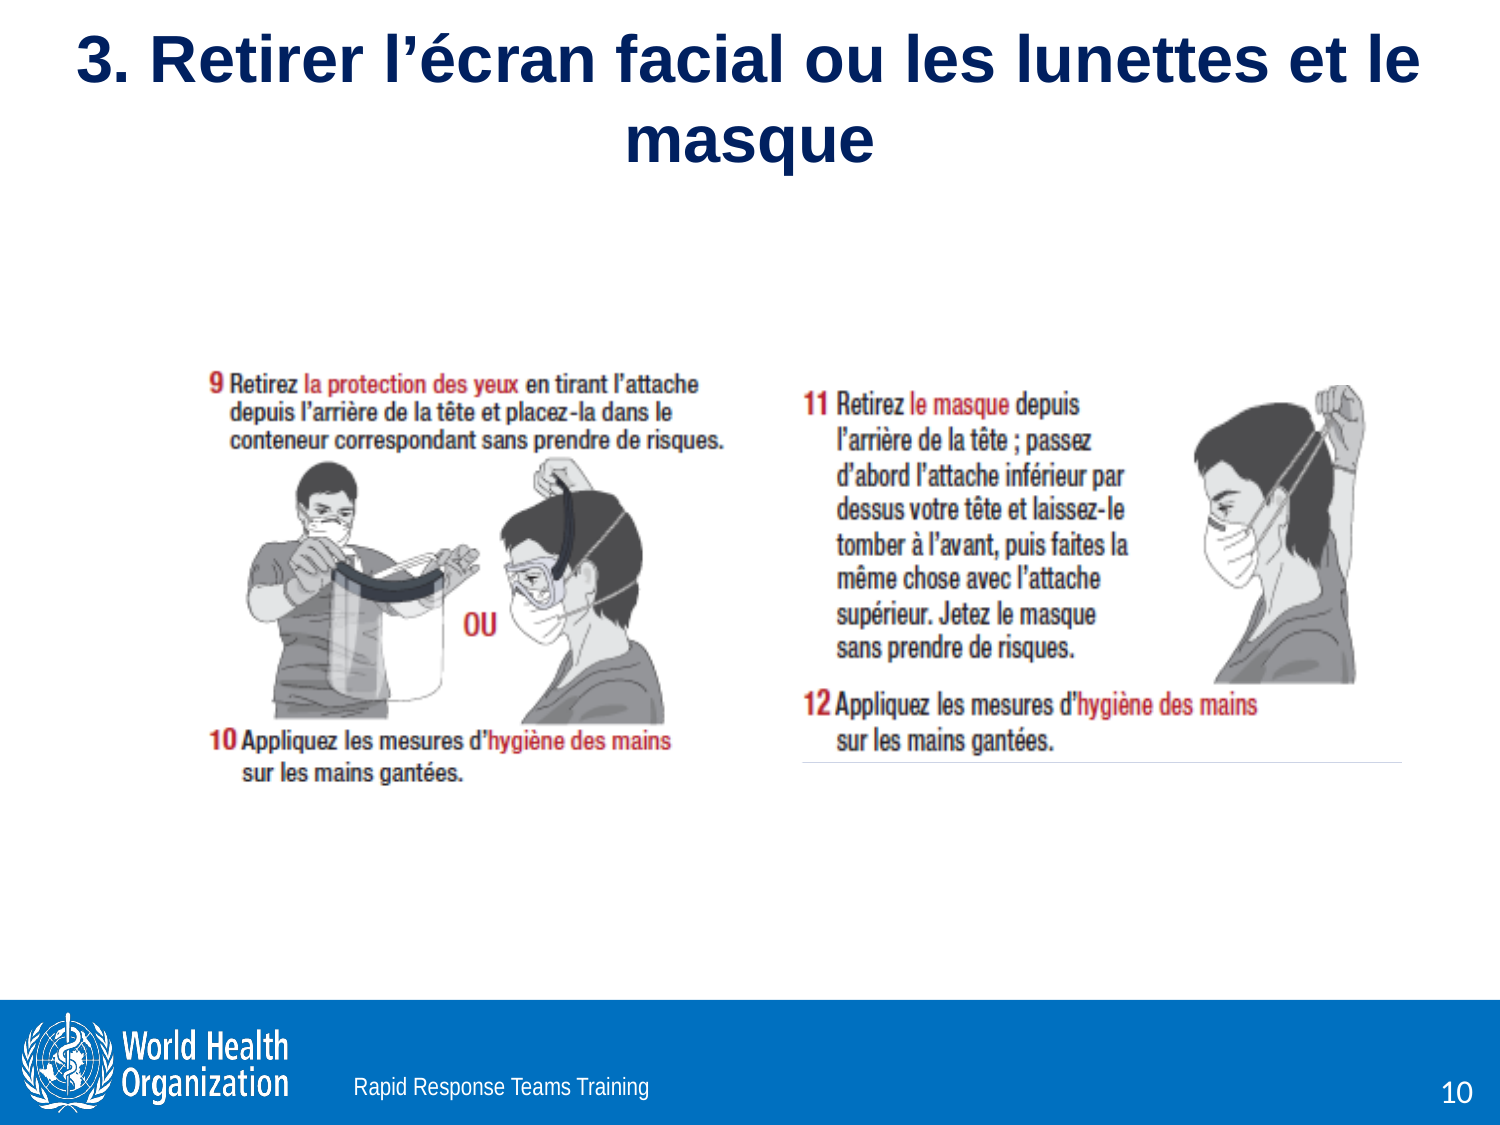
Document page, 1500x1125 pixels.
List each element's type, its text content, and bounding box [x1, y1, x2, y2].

picture [194, 361, 751, 788]
picture [21, 1012, 288, 1113]
picture [794, 385, 1403, 763]
title 3. Retirer l’écran facial ou les lunettes et le masque [0, 0, 1500, 197]
